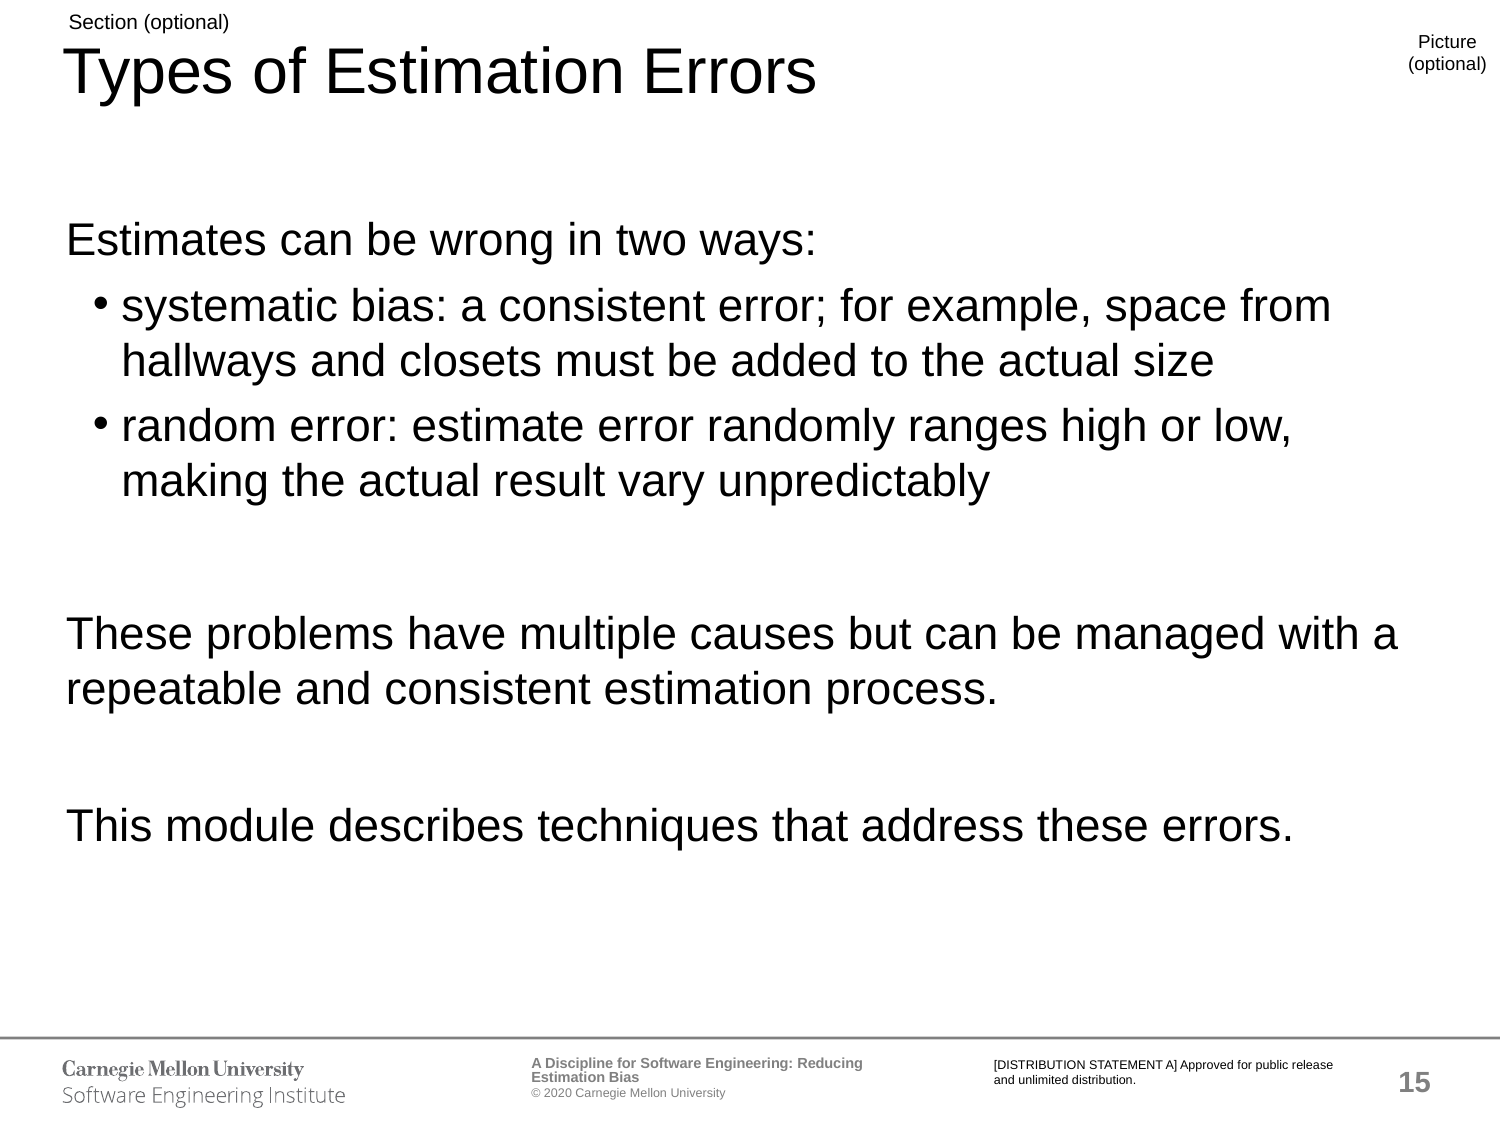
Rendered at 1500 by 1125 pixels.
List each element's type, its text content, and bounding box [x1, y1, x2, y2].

title Types of Estimation Errors [62, 37, 1338, 182]
list Estimates can be wrong in two ways: systematic bias: a consistent error; for example, space from hallways and closets must be added to the actual size random error: estimate error randomly ranges high or low, making the actual result vary unpredictably These problems have multiple causes but can be managed with a repeatable and consistent estimation process. This module describes techniques that address these errors. [65, 210, 1431, 1033]
